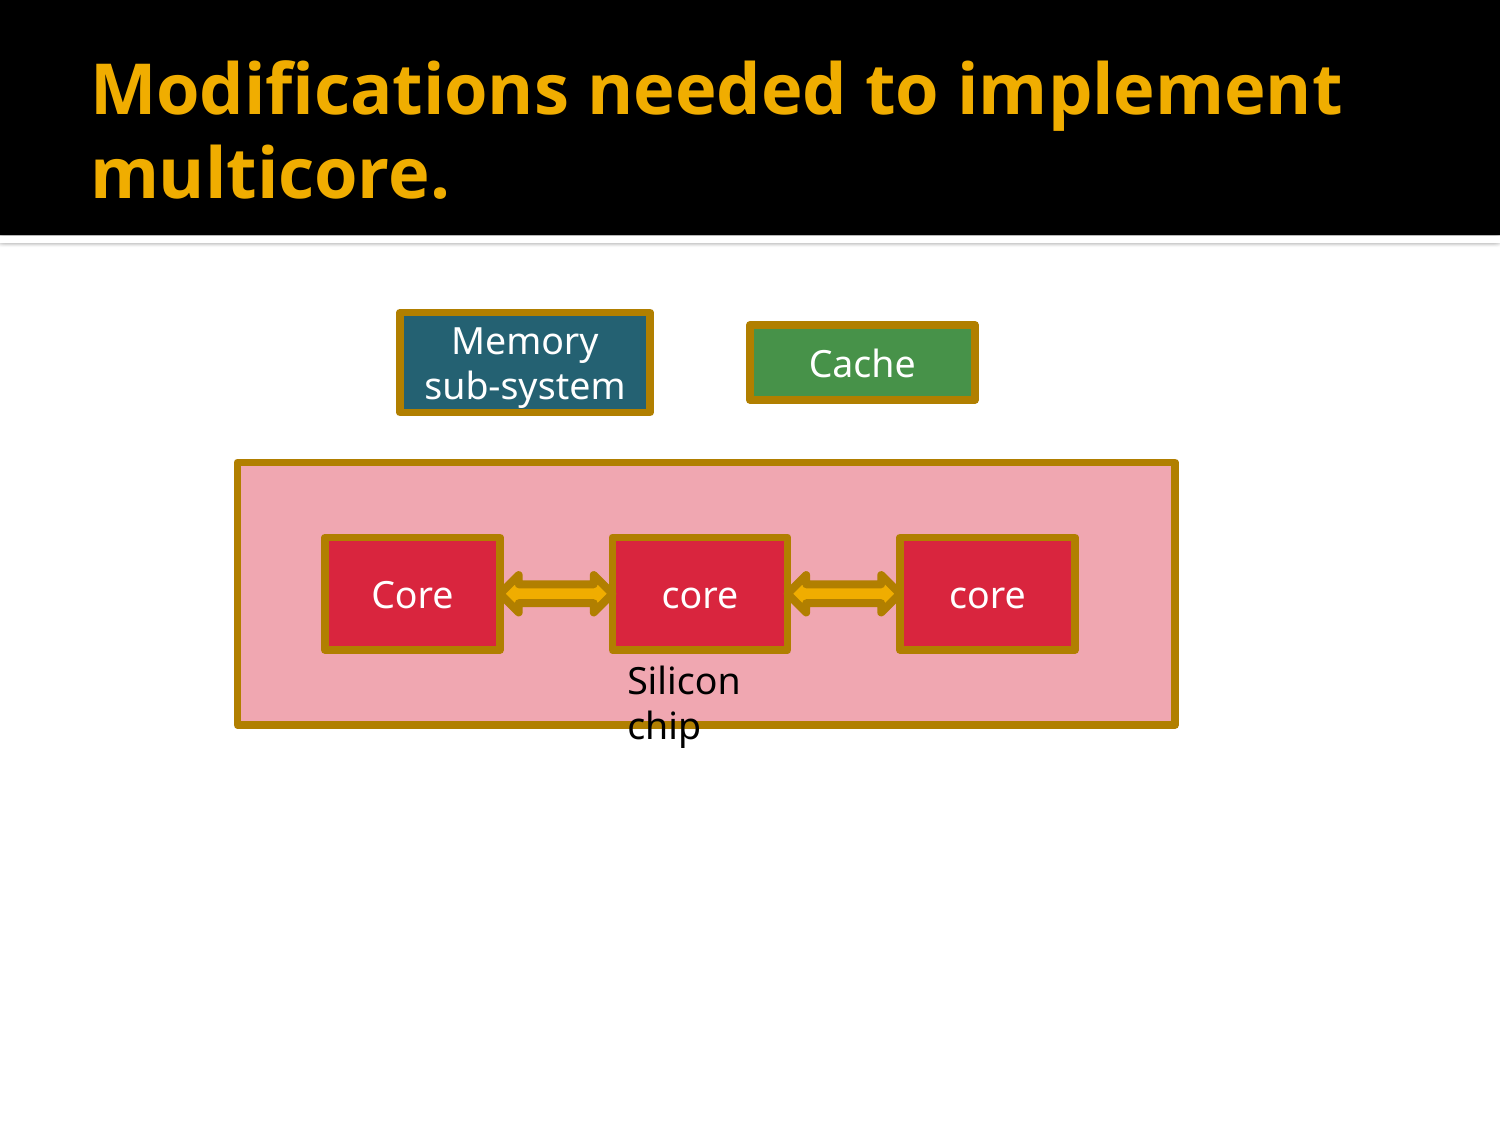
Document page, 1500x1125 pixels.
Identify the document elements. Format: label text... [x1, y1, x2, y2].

text_box [234, 459, 1179, 729]
text_box Cache [746, 321, 979, 404]
text_box [783, 571, 904, 617]
text_box [496, 571, 617, 617]
text_box Silicon chip [612, 649, 838, 755]
text_box Core [321, 534, 504, 654]
text_box Memory sub-system [396, 309, 654, 416]
title Modifications needed to implement multicore. [75, 25, 1425, 231]
text_box core [609, 534, 791, 654]
text_box core [896, 534, 1079, 654]
